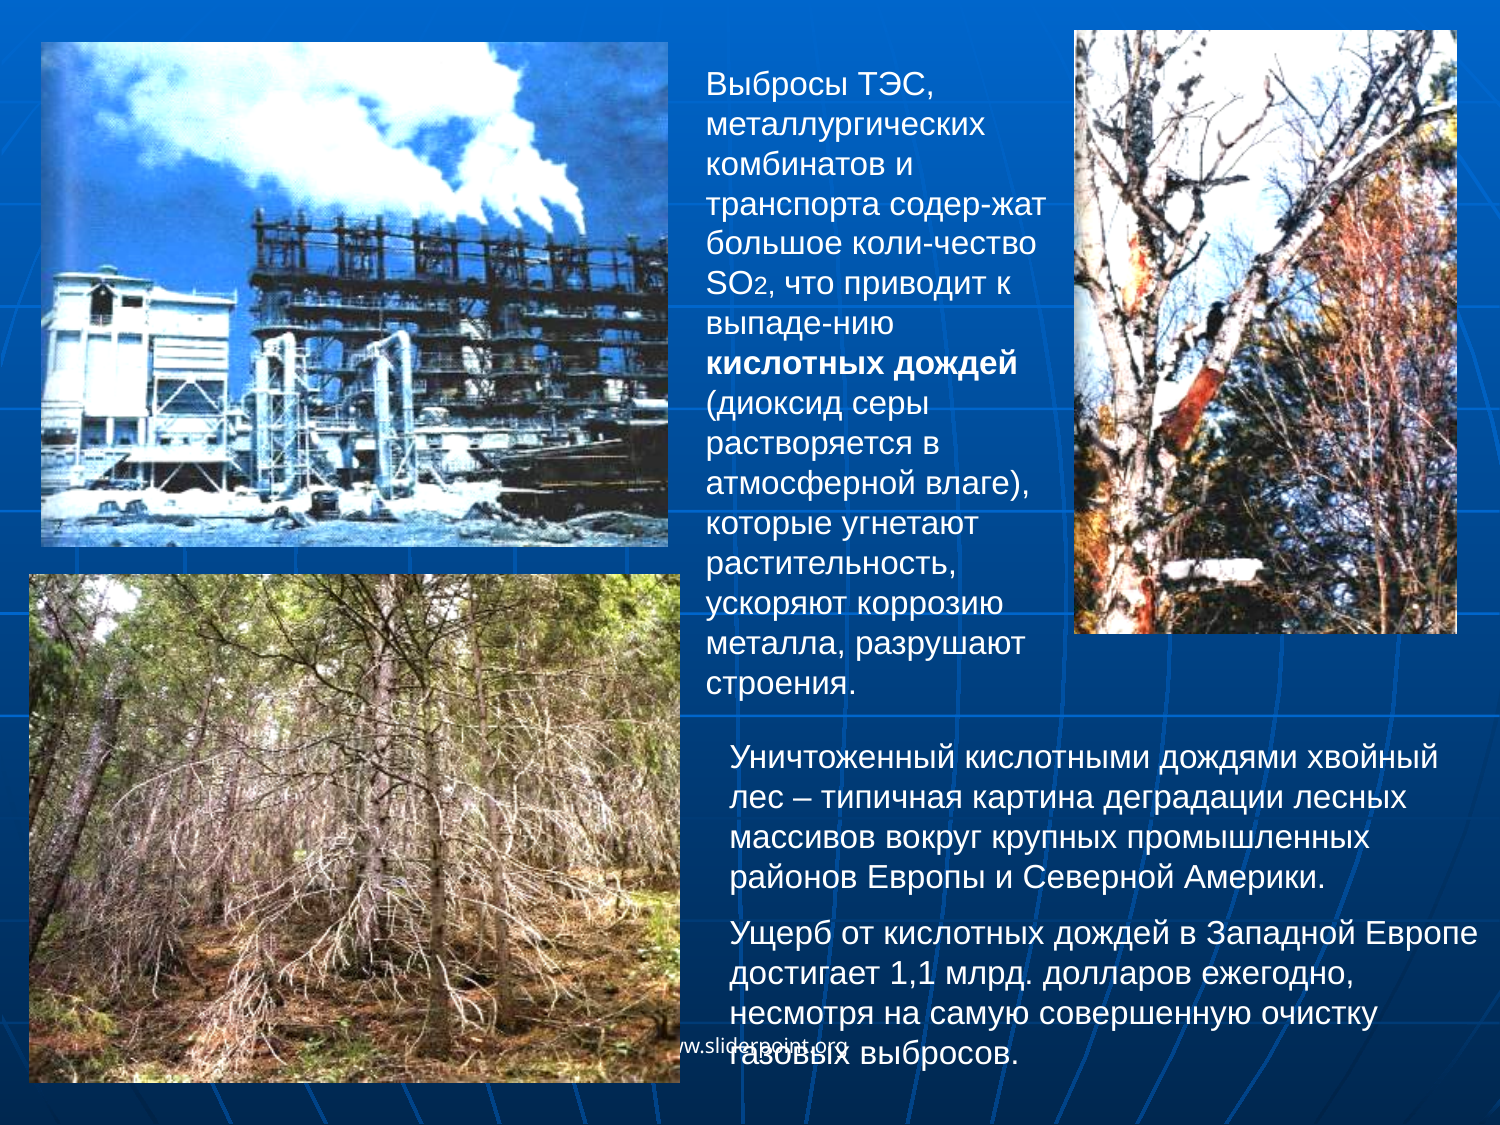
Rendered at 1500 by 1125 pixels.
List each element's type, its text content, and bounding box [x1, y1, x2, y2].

text_box Уничтоженный кислотными дождями хвойный лес – типичная картина деградации лесных массивов вокруг крупных промышленных районов Европы и Северной Америки. Ущерб от кислотных дождей в Западной Европе достигает 1,1 млрд. долларов ежегодно, несмотря на самую совершенную очистку газовых выбросов. [714, 727, 1500, 1079]
text_box Выбросы ТЭС, металлургических комбинатов и транспорта содер-жат большое коли-чество SO2, что приводит к выпаде-нию кислотных дождей (диоксид серы растворяется в атмосферной влаге), которые угнетают растительность, ускоряют коррозию металла, разрушают строения. [690, 54, 1069, 709]
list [29, 573, 680, 1083]
footer www.sliderpoint.org [512, 1024, 988, 1101]
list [40, 42, 668, 547]
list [1073, 30, 1457, 634]
